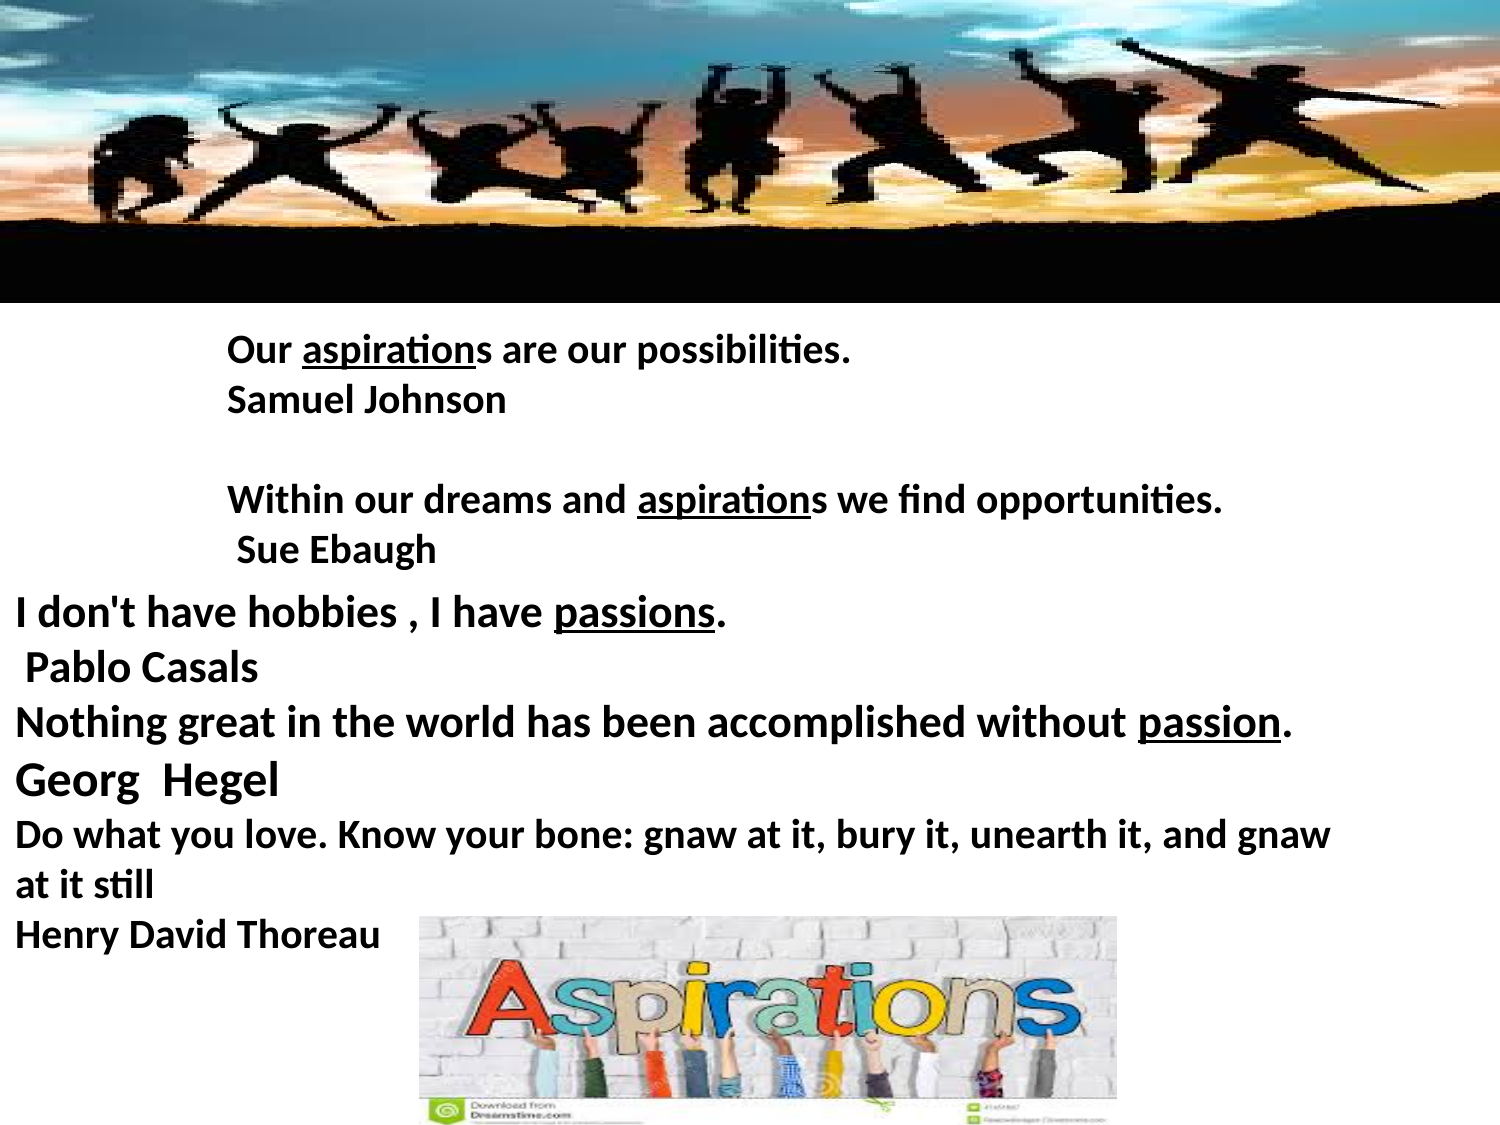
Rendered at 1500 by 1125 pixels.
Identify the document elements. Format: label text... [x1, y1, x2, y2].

text_box Our aspirations are our possibilities. Samuel Johnson Within our dreams and aspirations we find opportunities. Sue Ebaugh [212, 314, 1500, 580]
title I don't have hobbies , I have passions. Pablo Casals Nothing great in the world has been accomplished without passion. Georg Hegel Do what you love. Know your bone: gnaw at it, bury it, unearth it, and gnaw at it still Henry David Thoreau [0, 550, 1350, 988]
picture [0, 0, 1500, 303]
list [418, 916, 1117, 1125]
